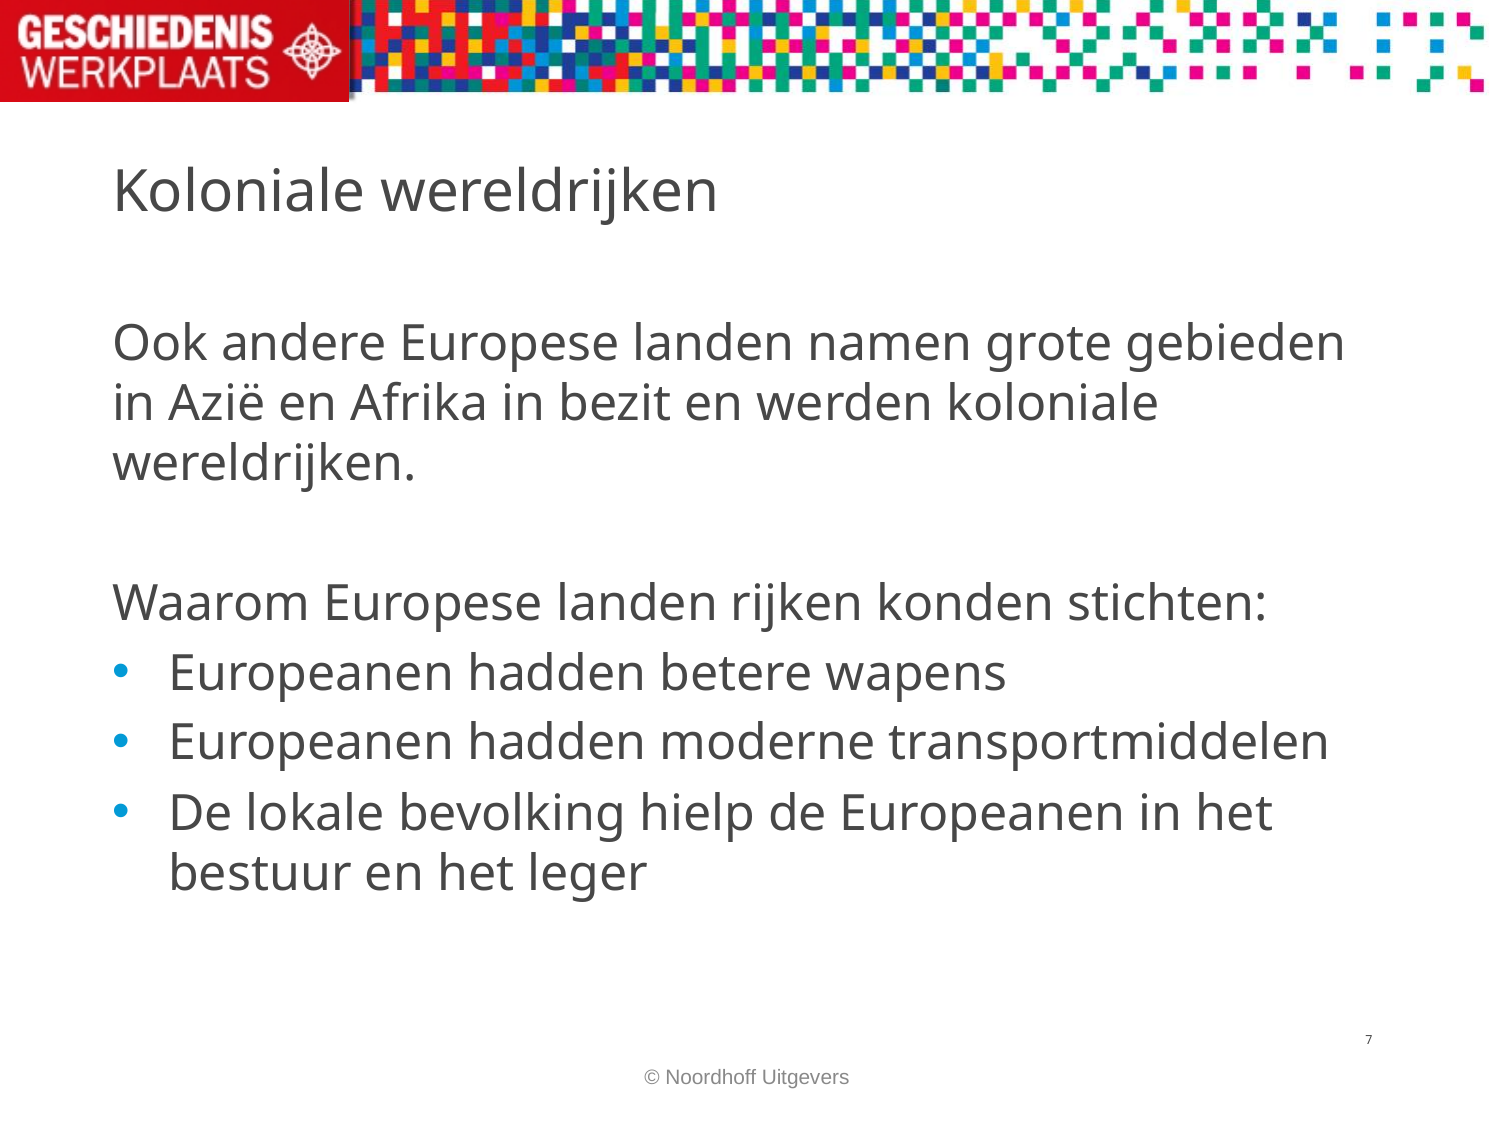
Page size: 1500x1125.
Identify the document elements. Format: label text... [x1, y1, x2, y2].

list Ook andere Europese landen namen grote gebieden in Azië en Afrika in bezit en werden koloniale wereldrijken. Waarom Europese landen rijken konden stichten: Europeanen hadden betere wapens Europeanen hadden moderne transportmiddelen De lokale bevolking hielp de Europeanen in het bestuur en het leger [112, 302, 1409, 1024]
title Koloniale wereldrijken [112, 145, 1401, 256]
text_box © Noordhoff Uitgevers [512, 1045, 988, 1106]
slide_number 7 [1325, 1025, 1388, 1063]
picture [0, 0, 1500, 1125]
